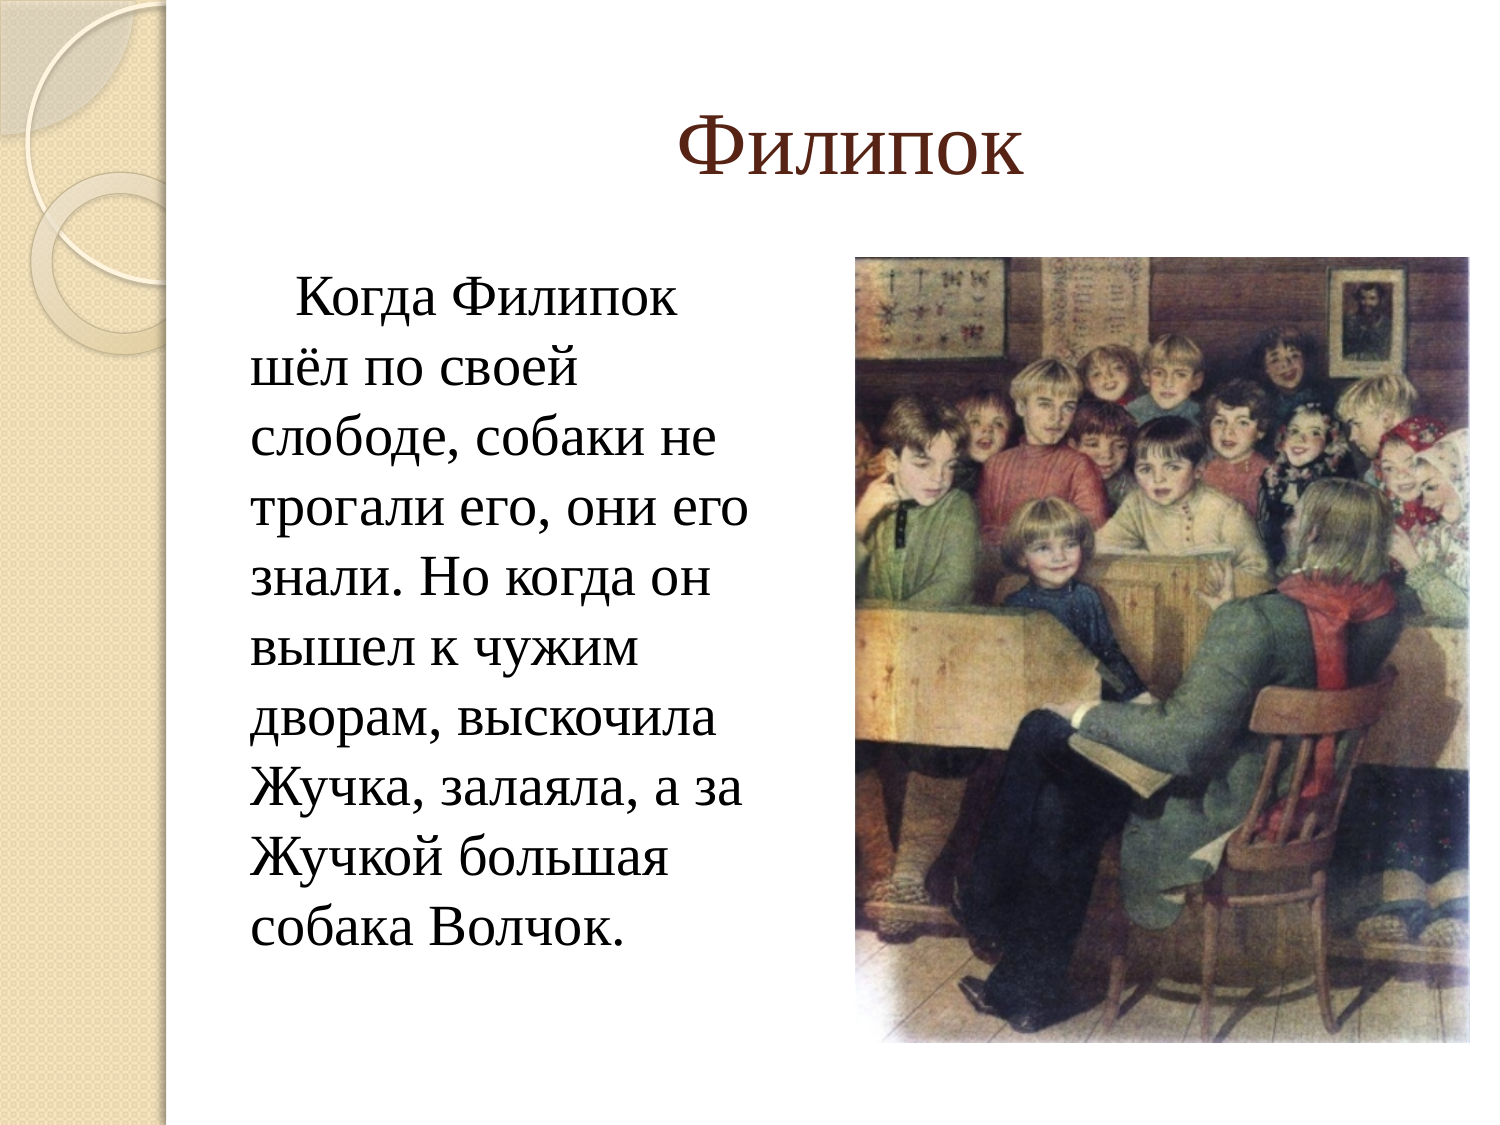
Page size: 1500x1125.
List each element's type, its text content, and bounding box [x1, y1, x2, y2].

title Филипок [235, 45, 1466, 233]
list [855, 257, 1470, 1044]
list Когда Филипок шёл по своей слободе, собаки не трогали его, они его знали. Но когда он вышел к чужим дворам, выскочила Жучка, залаяла, а за Жучкой большая собака Волчок. [175, 249, 786, 1015]
